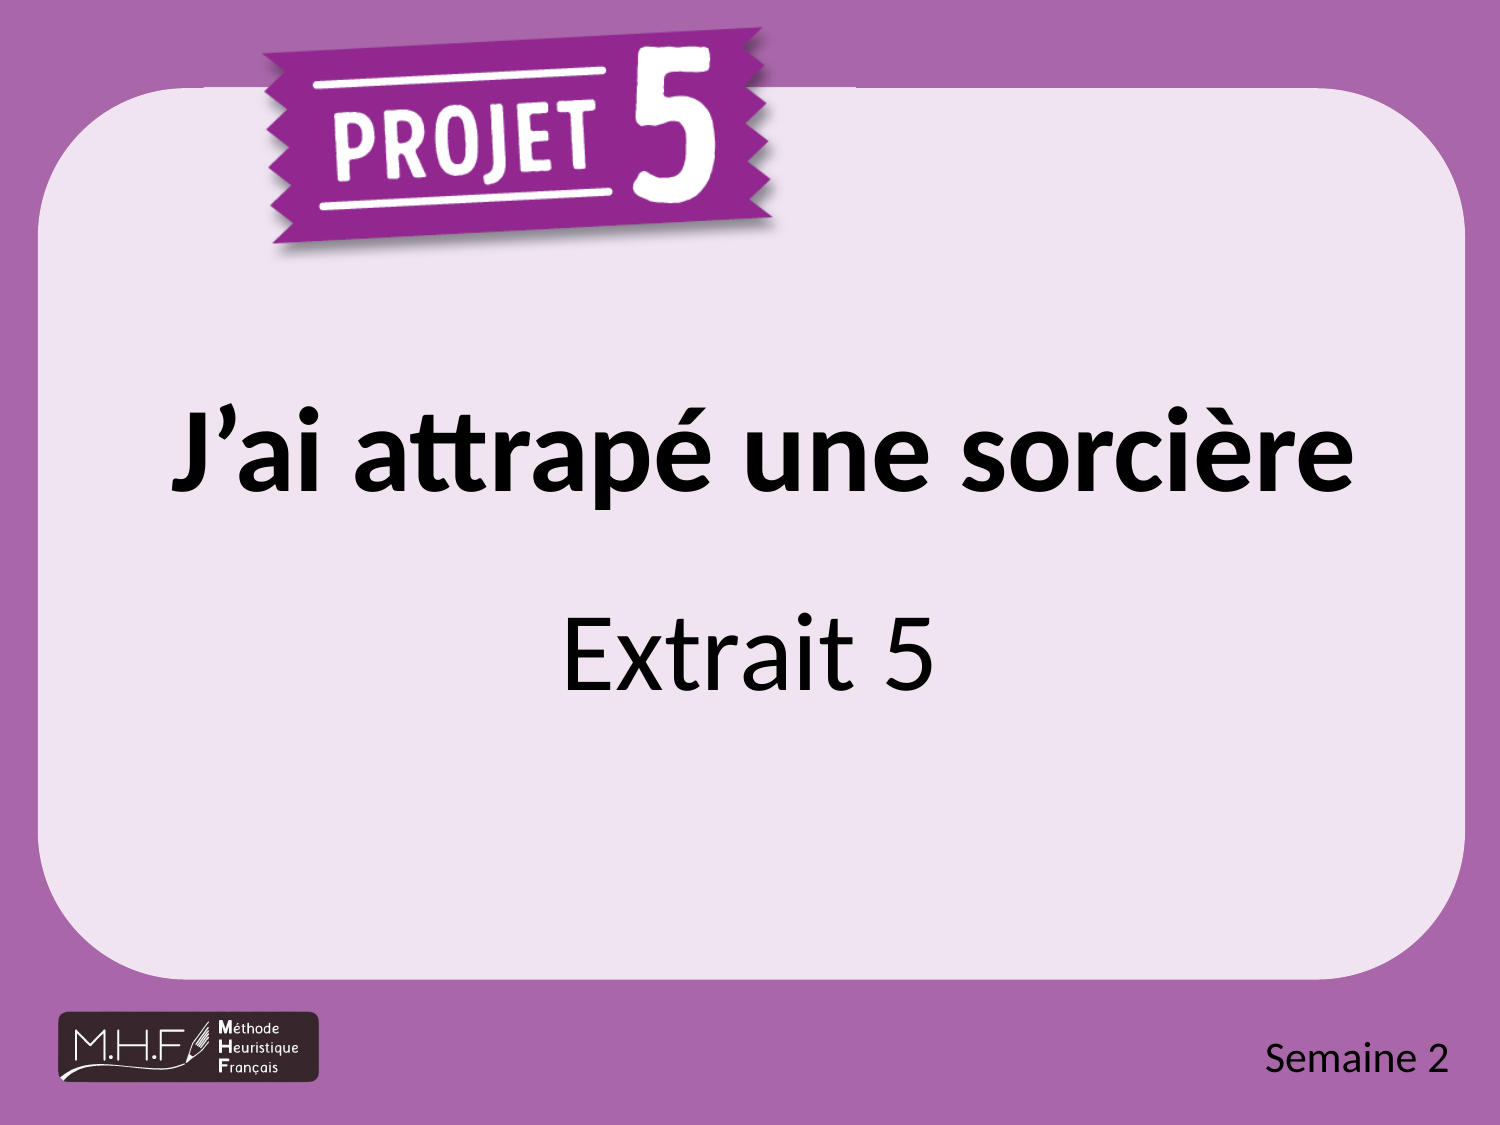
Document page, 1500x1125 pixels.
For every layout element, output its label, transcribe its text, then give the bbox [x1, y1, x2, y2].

picture [48, 1000, 327, 1090]
text_box Semaine 2 [1250, 1021, 1484, 1089]
text_box Extrait 5 [239, 570, 1261, 856]
picture [203, 0, 857, 298]
title J’ai attrapé une sorcière [142, 361, 1386, 526]
